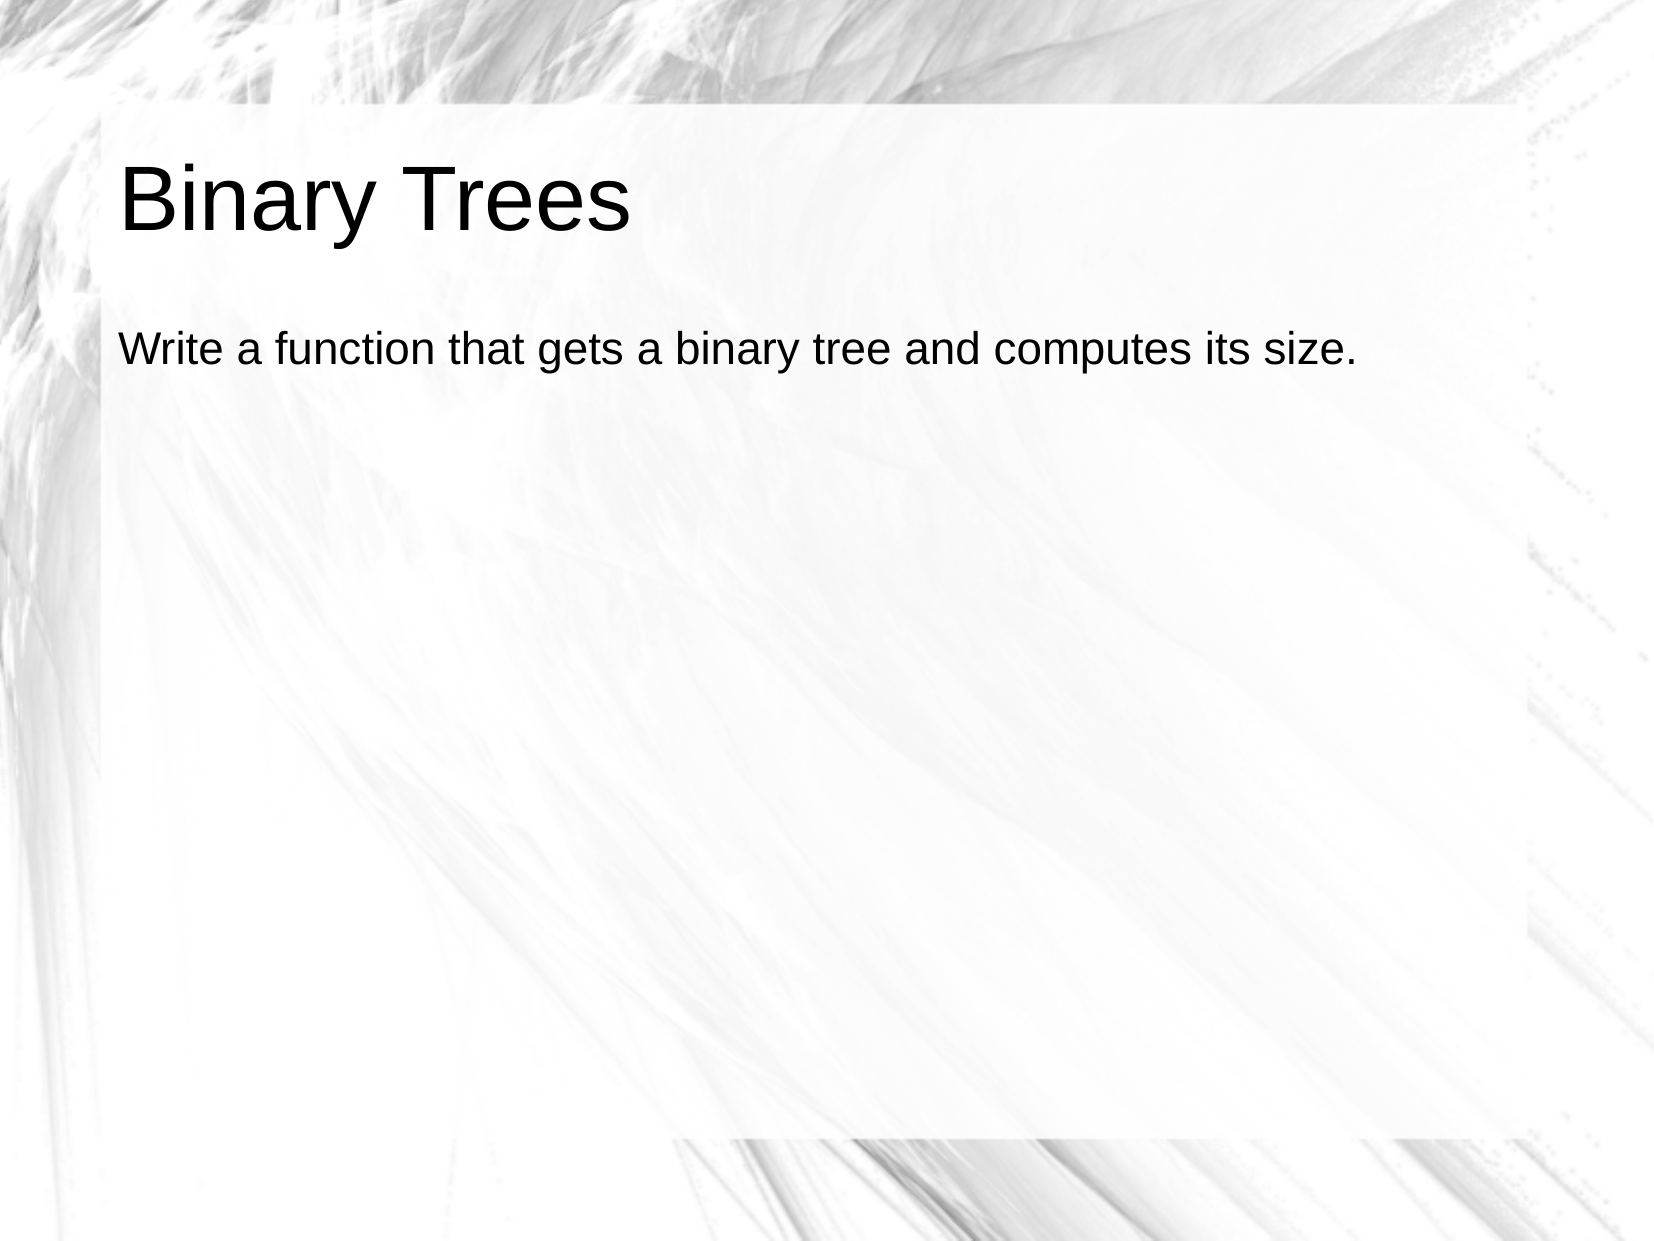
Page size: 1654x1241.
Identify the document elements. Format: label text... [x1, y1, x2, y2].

list Write a function that gets a binary tree and computes its size. [118, 319, 1571, 1109]
picture [0, 0, 1654, 1241]
title Binary Trees [118, 93, 1506, 299]
